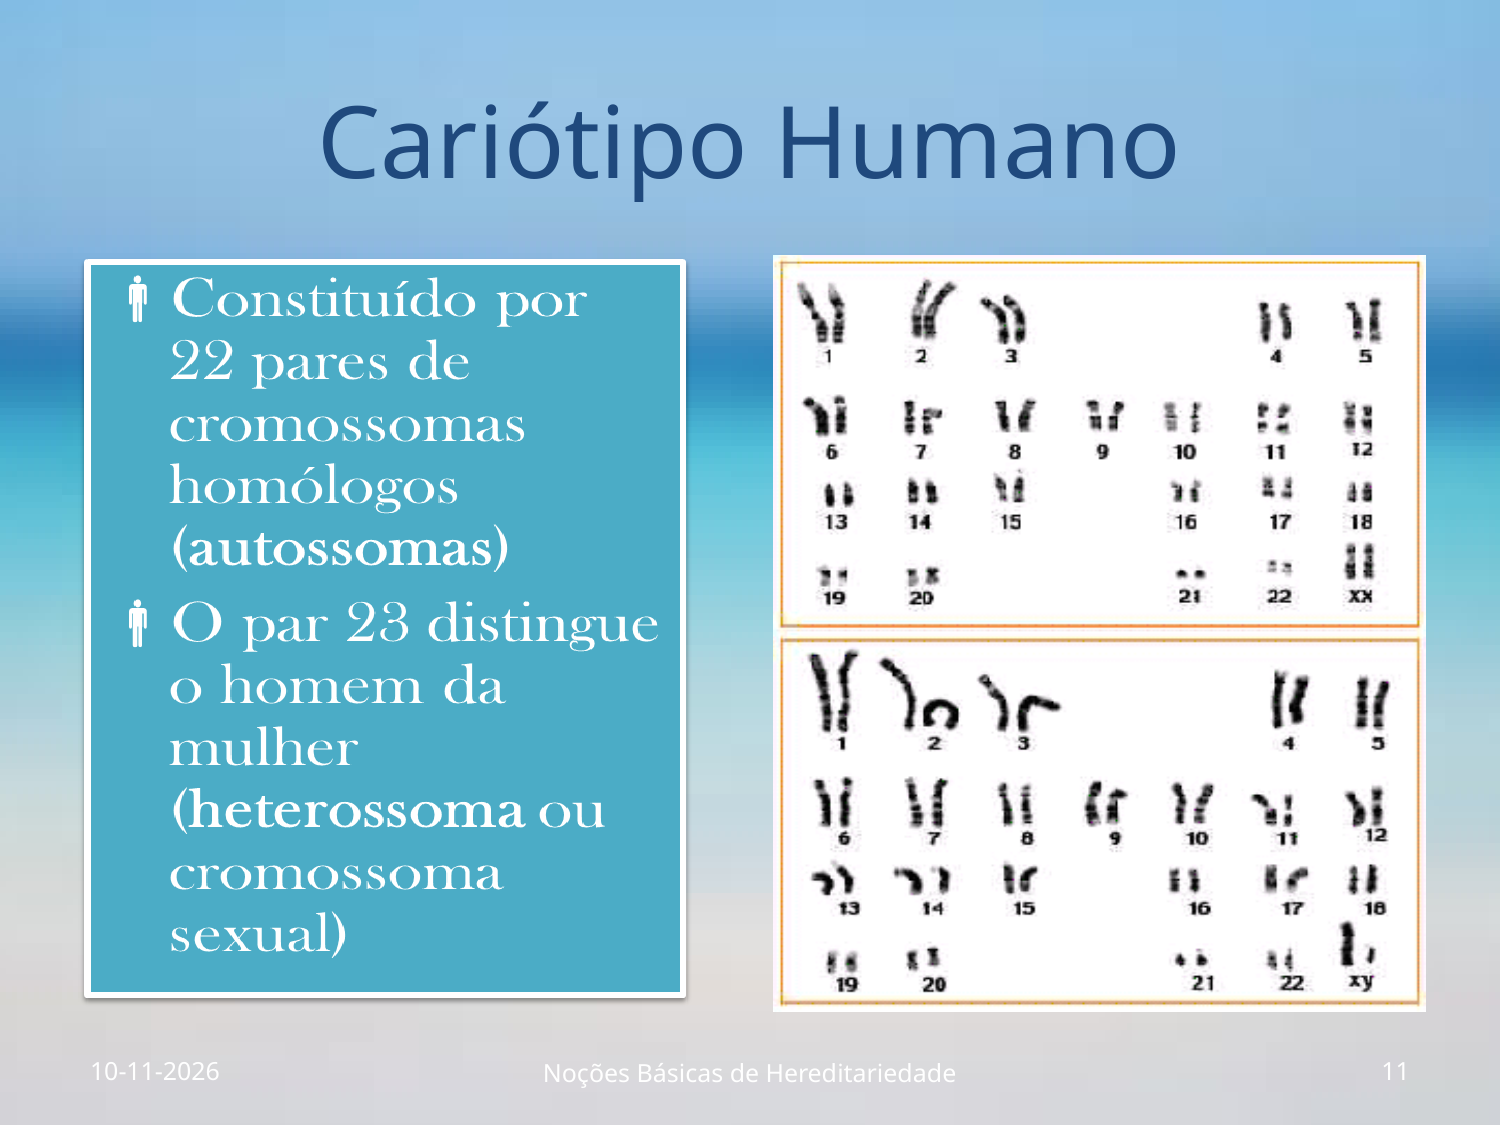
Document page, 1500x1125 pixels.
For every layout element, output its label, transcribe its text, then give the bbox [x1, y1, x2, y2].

slide_number 11 [1074, 1042, 1425, 1103]
picture [0, 0, 1500, 1125]
title Cariótipo Humano [75, 45, 1425, 233]
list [64, 242, 727, 1011]
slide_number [75, 1042, 425, 1103]
footer Noções Básicas de Hereditariedade [512, 1042, 988, 1103]
